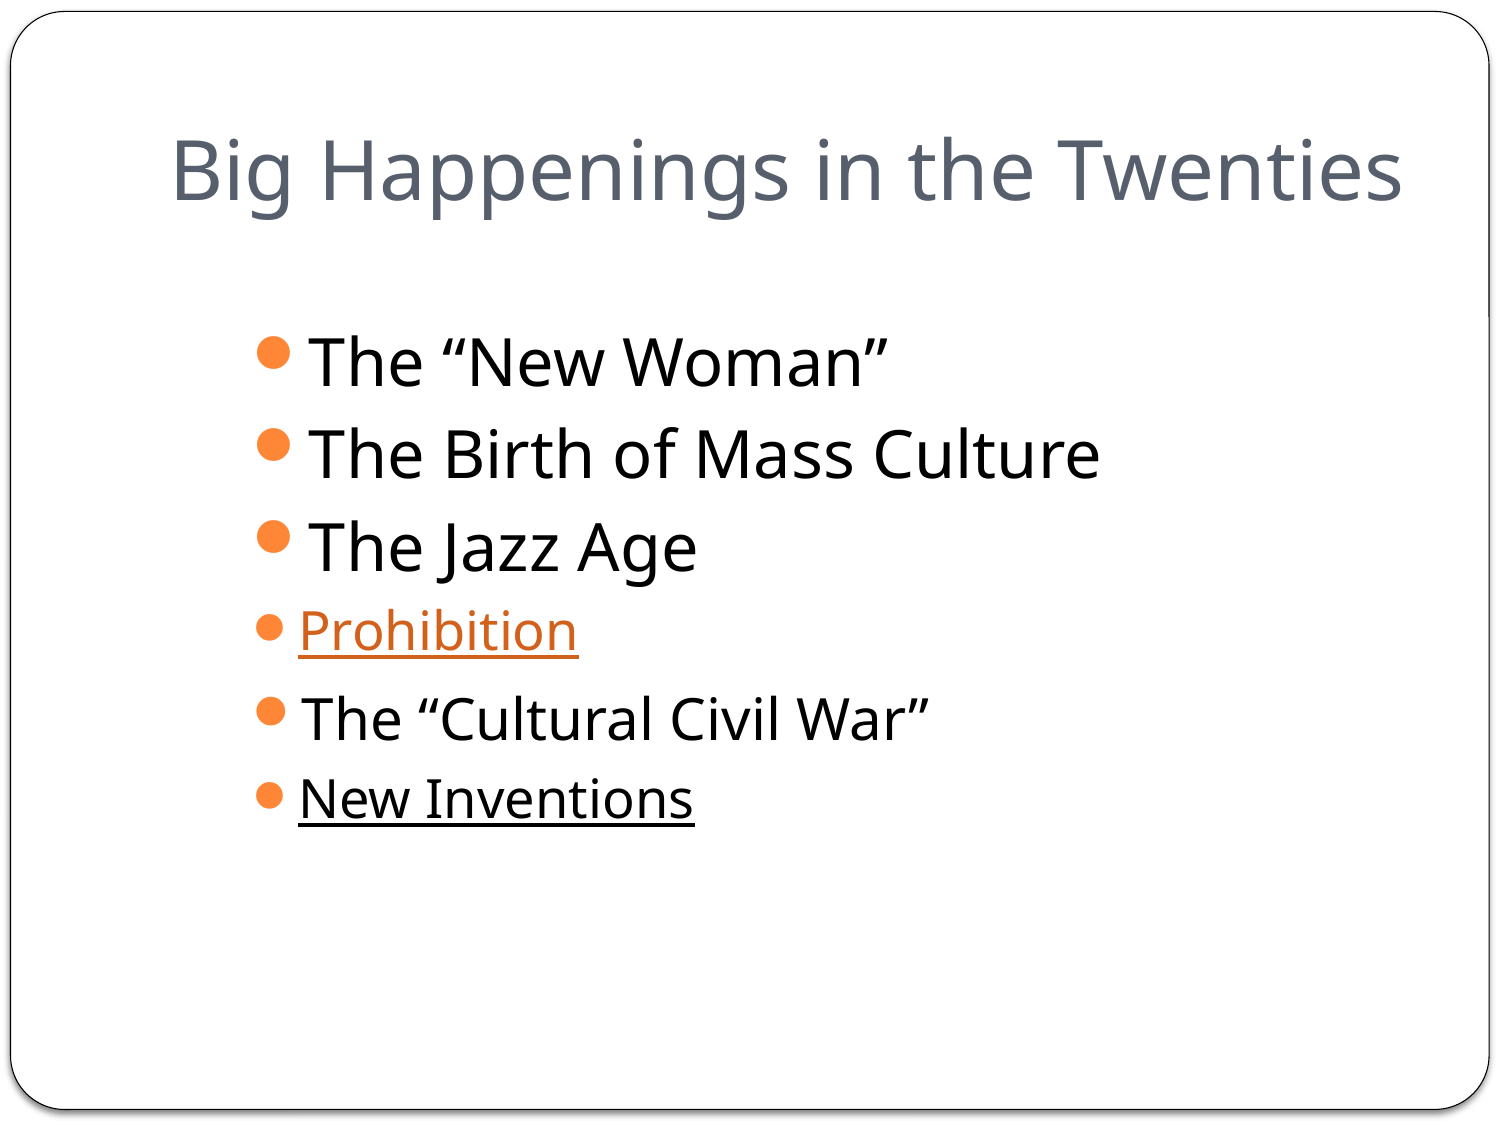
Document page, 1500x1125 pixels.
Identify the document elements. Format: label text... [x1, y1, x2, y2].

title Big Happenings in the Twenties [150, 45, 1425, 233]
list The “New Woman” The Birth of Mass Culture The Jazz Age Prohibition The “Cultural Civil War” New Inventions [237, 312, 1313, 1013]
